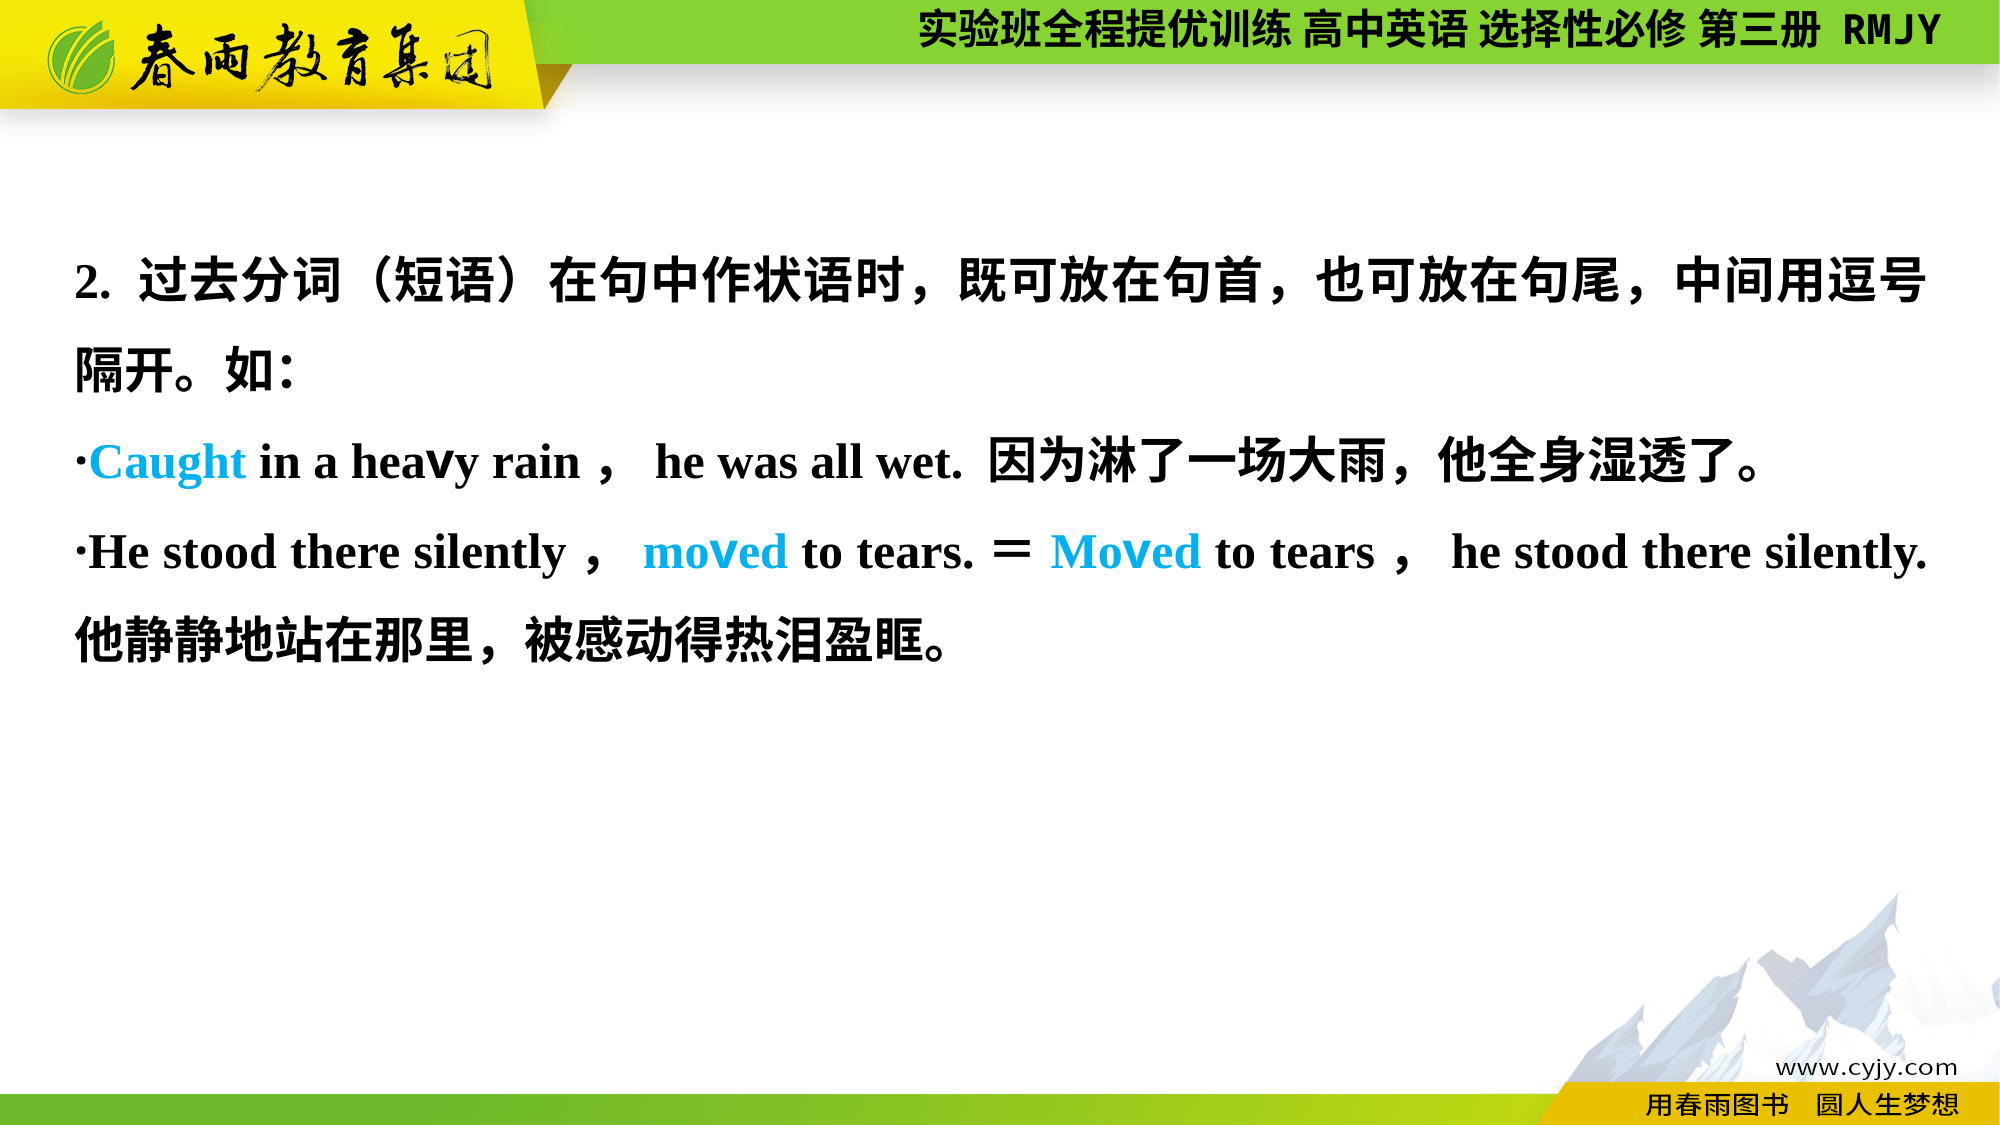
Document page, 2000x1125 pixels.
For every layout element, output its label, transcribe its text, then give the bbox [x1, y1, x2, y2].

picture [0, 0, 2000, 1125]
list 2. 过去分词（短语）在句中作状语时，既可放在句首，也可放在句尾，中间用逗号隔开。如： ·Caught in a heavy rain，he was all wet. 因为淋了一场大雨，他全身湿透了。 ·He stood there silently，moved to tears.＝Moved to tears，he stood there silently. 他静静地站在那里，被感动得热泪盈眶。 [59, 211, 1944, 681]
